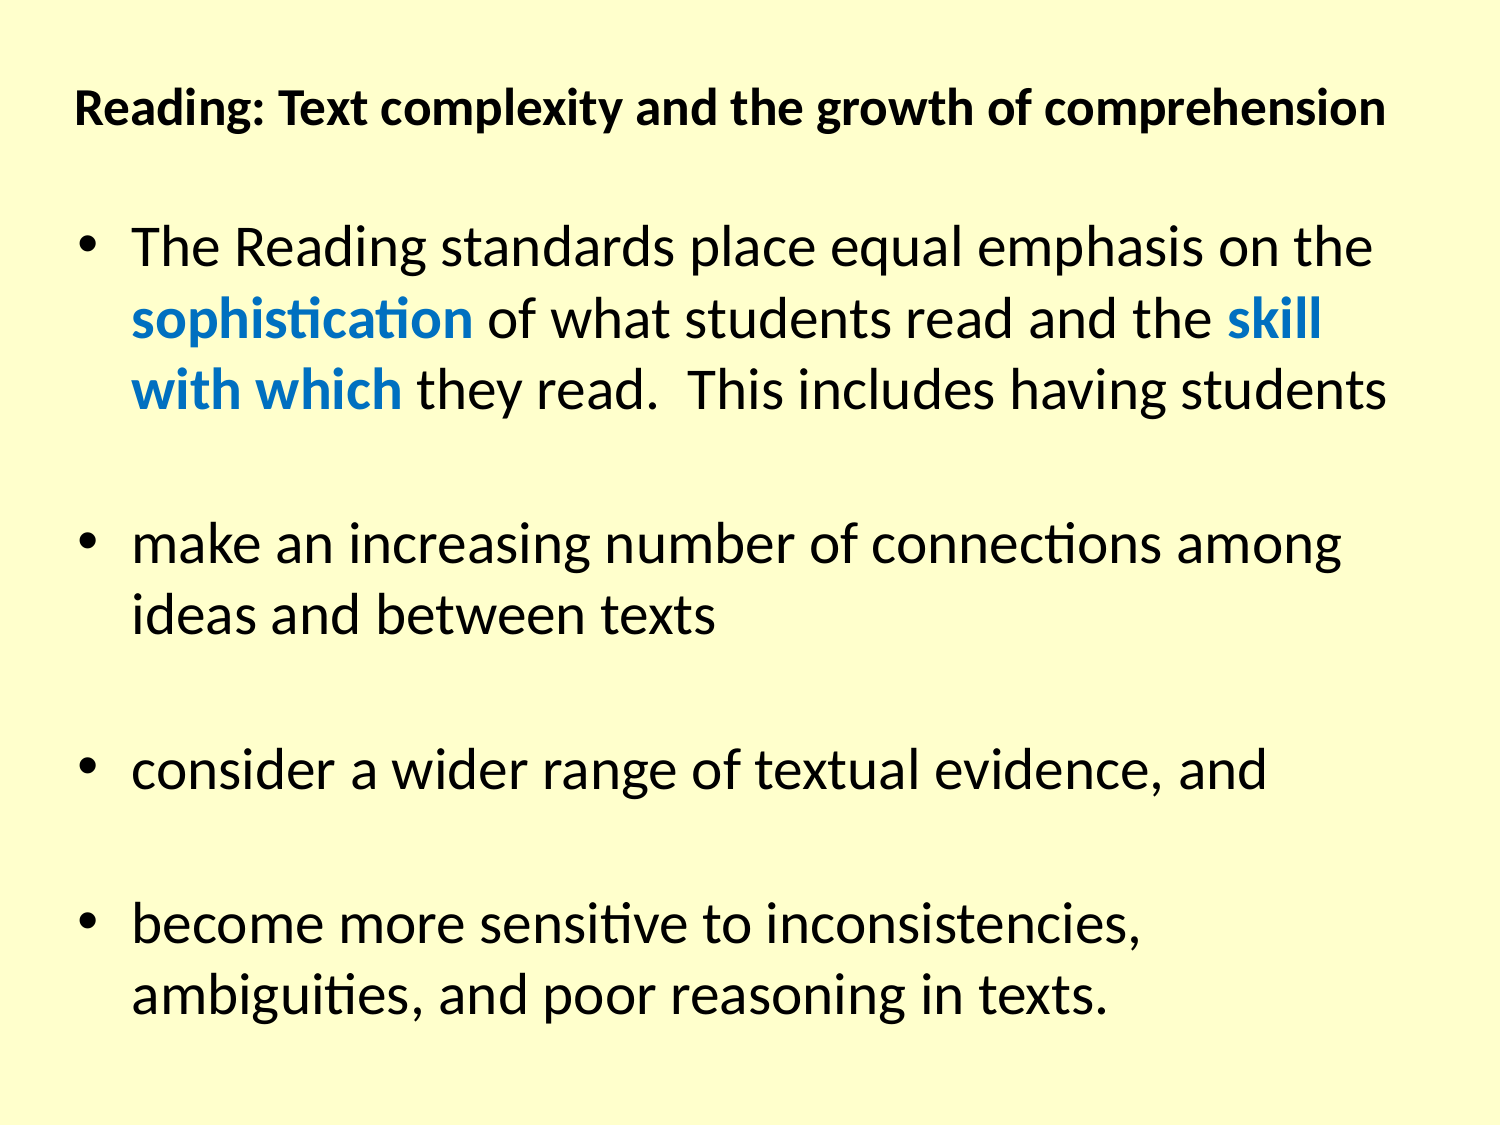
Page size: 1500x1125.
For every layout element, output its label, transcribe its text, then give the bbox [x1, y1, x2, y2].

title Reading: Text complexity and the growth of comprehension [37, 45, 1425, 233]
list The Reading standards place equal emphasis on the sophistication of what students read and the skill with which they read. This includes having students make an increasing number of connections among ideas and between texts consider a wider range of textual evidence, and become more sensitive to inconsistencies, ambiguities, and poor reasoning in texts. [62, 200, 1413, 1063]
